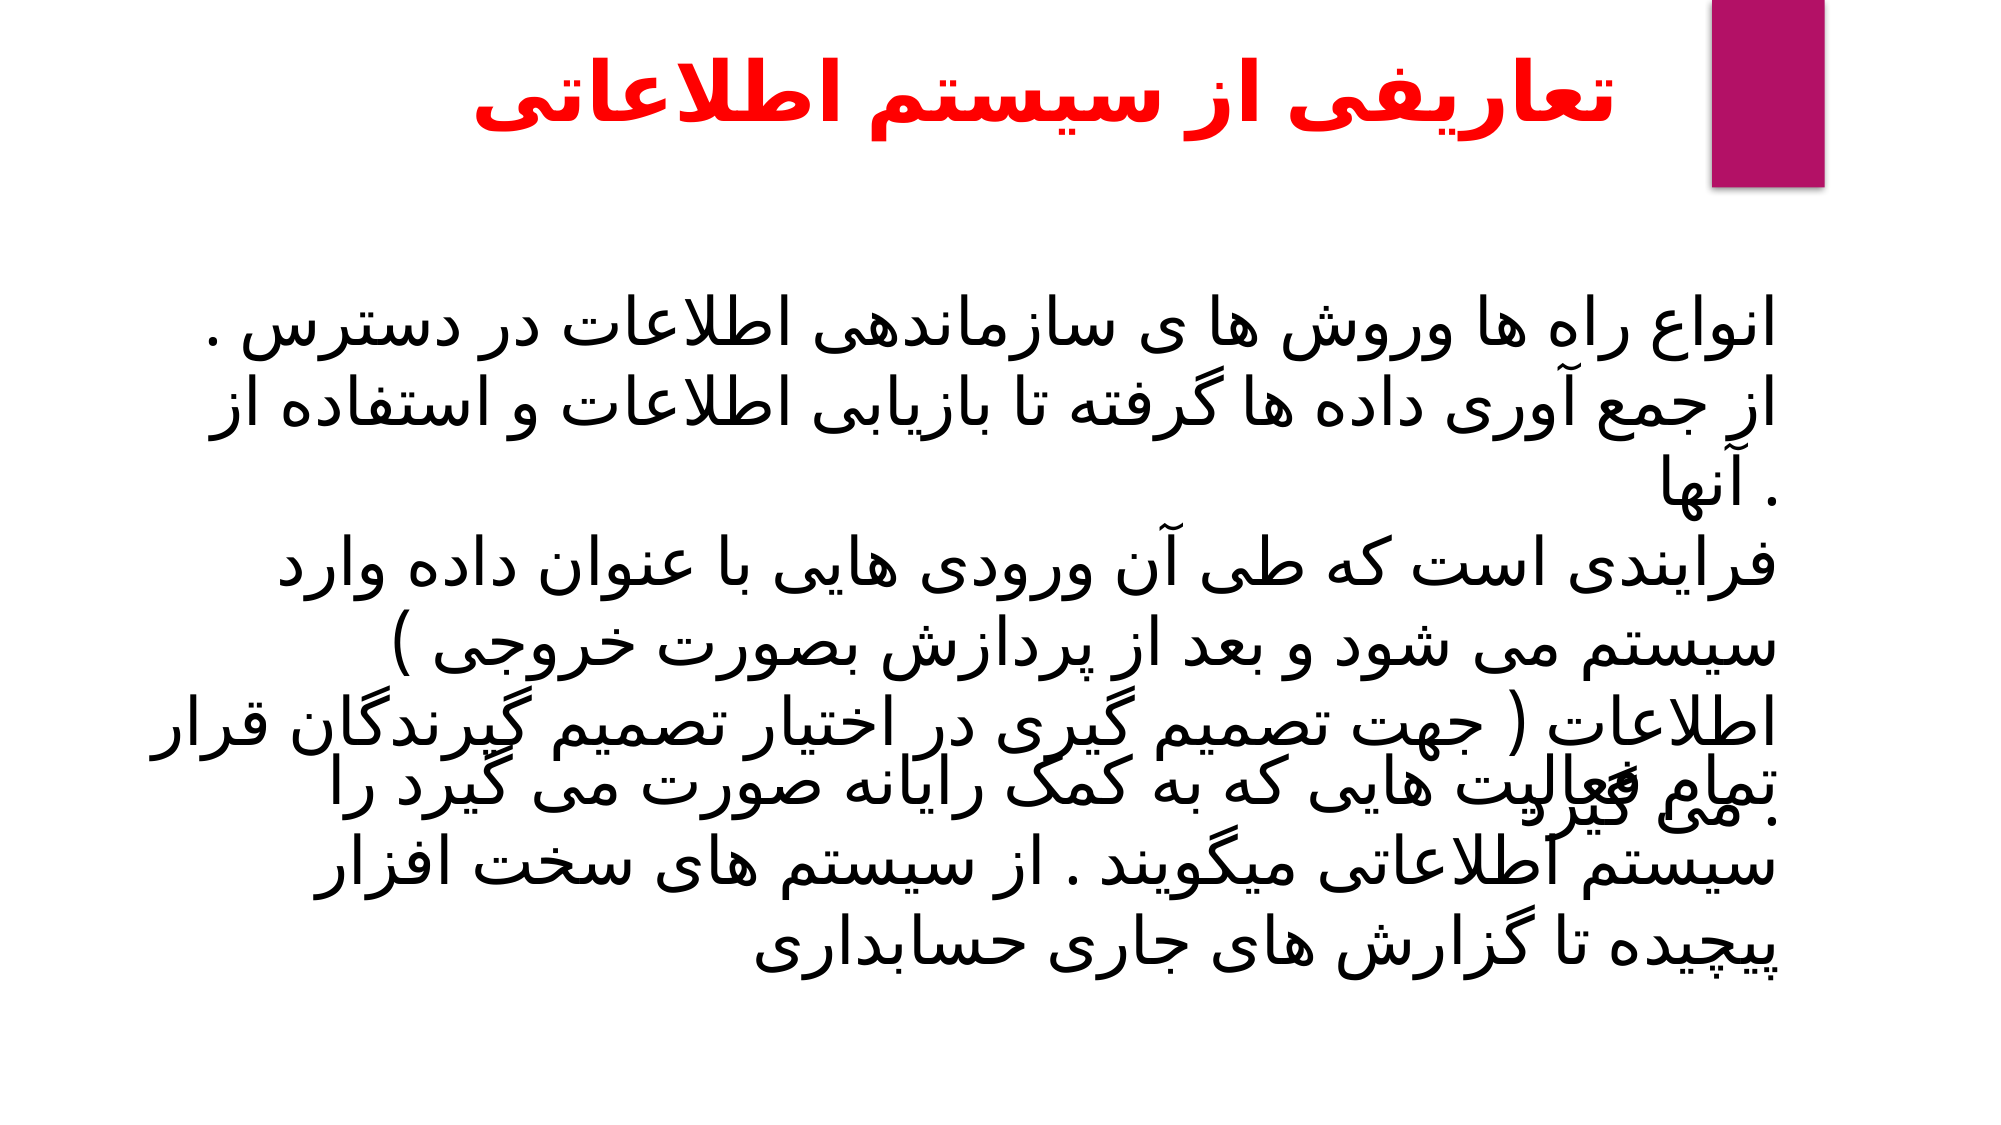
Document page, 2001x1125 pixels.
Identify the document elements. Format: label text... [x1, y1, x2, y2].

text_box تمام فعالیت هایی که به کمک رایانه صورت می گیرد را سیستم اطلاعاتی میگویند . از سیستم های سخت افزار پیچیده تا گزارش های جاری حسابداری [173, 730, 1796, 985]
text_box تعاریفی از سیستم اطلاعاتی [456, 31, 1635, 146]
text_box انواع راه ها وروش ها ی سازماندهی اطلاعات در دسترس . از جمع آوری داده ها گرفته تا بازیابی اطلاعات و استفاده از آنها . فرایندی است که طی آن ورودی هایی با عنوان داده وارد سیستم می شود و بعد از پردازش بصورت خروجی ) اطلاعات ( جهت تصمیم گیری در اختیار تصمیم گیرندگان قرار می گیرد . [133, 271, 1796, 846]
